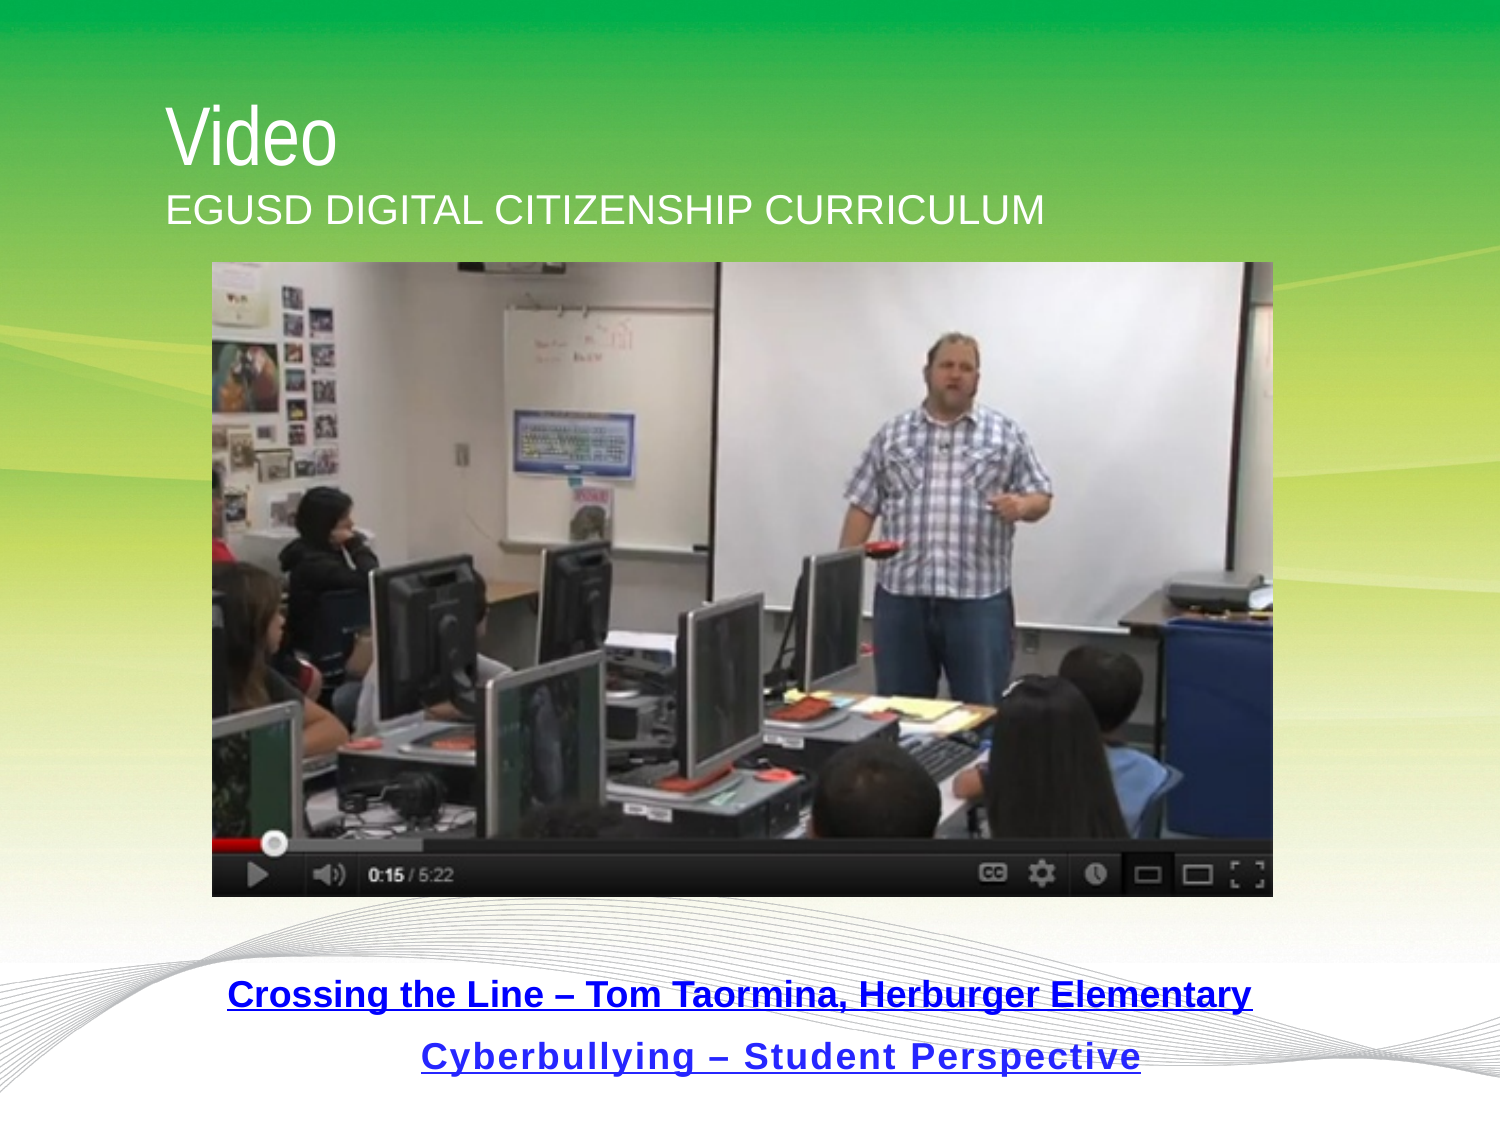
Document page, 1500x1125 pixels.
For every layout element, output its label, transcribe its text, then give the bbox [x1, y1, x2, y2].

subtitle EGUSD Digital Citizenship Curriculum [149, 174, 1426, 251]
picture [0, 0, 1500, 1125]
text_box Crossing the Line – Tom Taormina, Herburger Elementary [212, 962, 1427, 1068]
title Video [149, 74, 1426, 174]
text_box Cyberbullying – Student Perspective [406, 1068, 1157, 1085]
